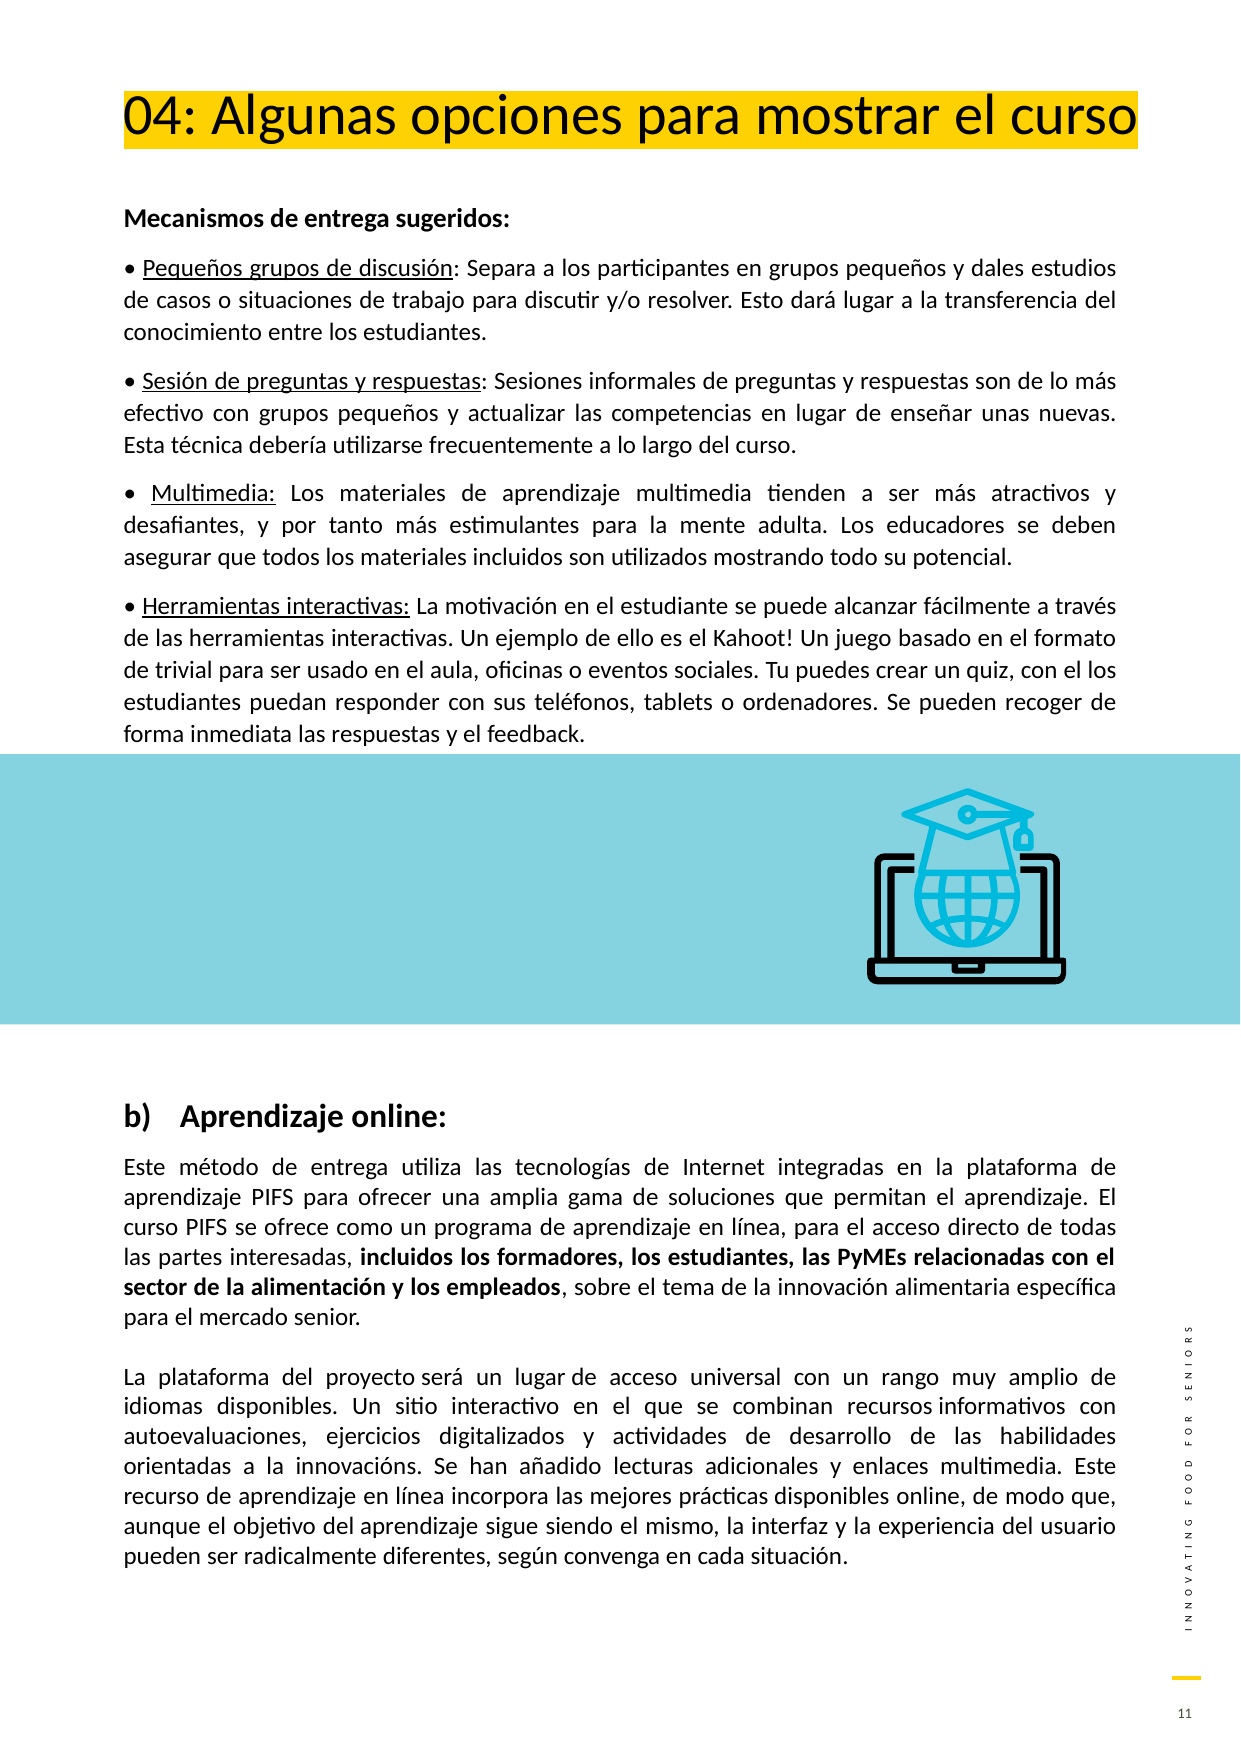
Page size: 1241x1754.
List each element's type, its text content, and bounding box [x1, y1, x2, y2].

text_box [867, 788, 1067, 985]
list Mecanismos de entrega sugeridos: • Pequeños grupos de discusión: Separa a los participantes en grupos pequeños y dales estudios de casos o situaciones de trabajo para discutir y/o resolver. Esto dará lugar a la transferencia del conocimiento entre los estudiantes. • Sesión de preguntas y respuestas: Sesiones informales de preguntas y respuestas son de lo más efectivo con grupos pequeños y actualizar las competencias en lugar de enseñar unas nuevas. Esta técnica debería utilizarse frecuentemente a lo largo del curso. • Multimedia: Los materiales de aprendizaje multimedia tienden a ser más atractivos y desafiantes, y por tanto más estimulantes para la mente adulta. Los educadores se deben asegurar que todos los materiales incluidos son utilizados mostrando todo su potencial. • Herramientas interactivas: La motivación en el estudiante se puede alcanzar fácilmente a través de las herramientas interactivas. Un ejemplo de ello es el Kahoot! Un juego basado en el formato de trivial para ser usado en el aula, oficinas o eventos sociales. Tu puedes crear un quiz, con el los estudiantes puedan responder con sus teléfonos, tablets o ordenadores. Se pueden recoger de forma inmediata las respuestas y el feedback. [108, 190, 1132, 754]
text_box Aprendizaje online: Este método de entrega utiliza las tecnologías de Internet integradas en la plataforma de aprendizaje PIFS para ofrecer una amplia gama de soluciones que permitan el aprendizaje. El curso PIFS se ofrece como un programa de aprendizaje en línea, para el acceso directo de todas las partes interesadas, incluidos los formadores, los estudiantes, las PyMEs relacionadas con el sector de la alimentación y los empleados, sobre el tema de la innovación alimentaria específica para el mercado senior. La plataforma del proyecto será un lugar de acceso universal con un rango muy amplio de idiomas disponibles. Un sitio interactivo en el que se combinan recursos informativos con autoevaluaciones, ejercicios digitalizados y actividades de desarrollo de las habilidades orientadas a la innovacións. Se han añadido lecturas adicionales y enlaces multimedia. Este recurso de aprendizaje en línea incorpora las mejores prácticas disponibles online, de modo que, aunque el objetivo del aprendizaje sigue siendo el mismo, la interfaz y la experiencia del usuario pueden ser radicalmente diferentes, según convenga en cada situación. [108, 1083, 1132, 1622]
text_box [0, 754, 1241, 1025]
list 04: Algunas opciones para mostrar el curso [108, 77, 1184, 157]
